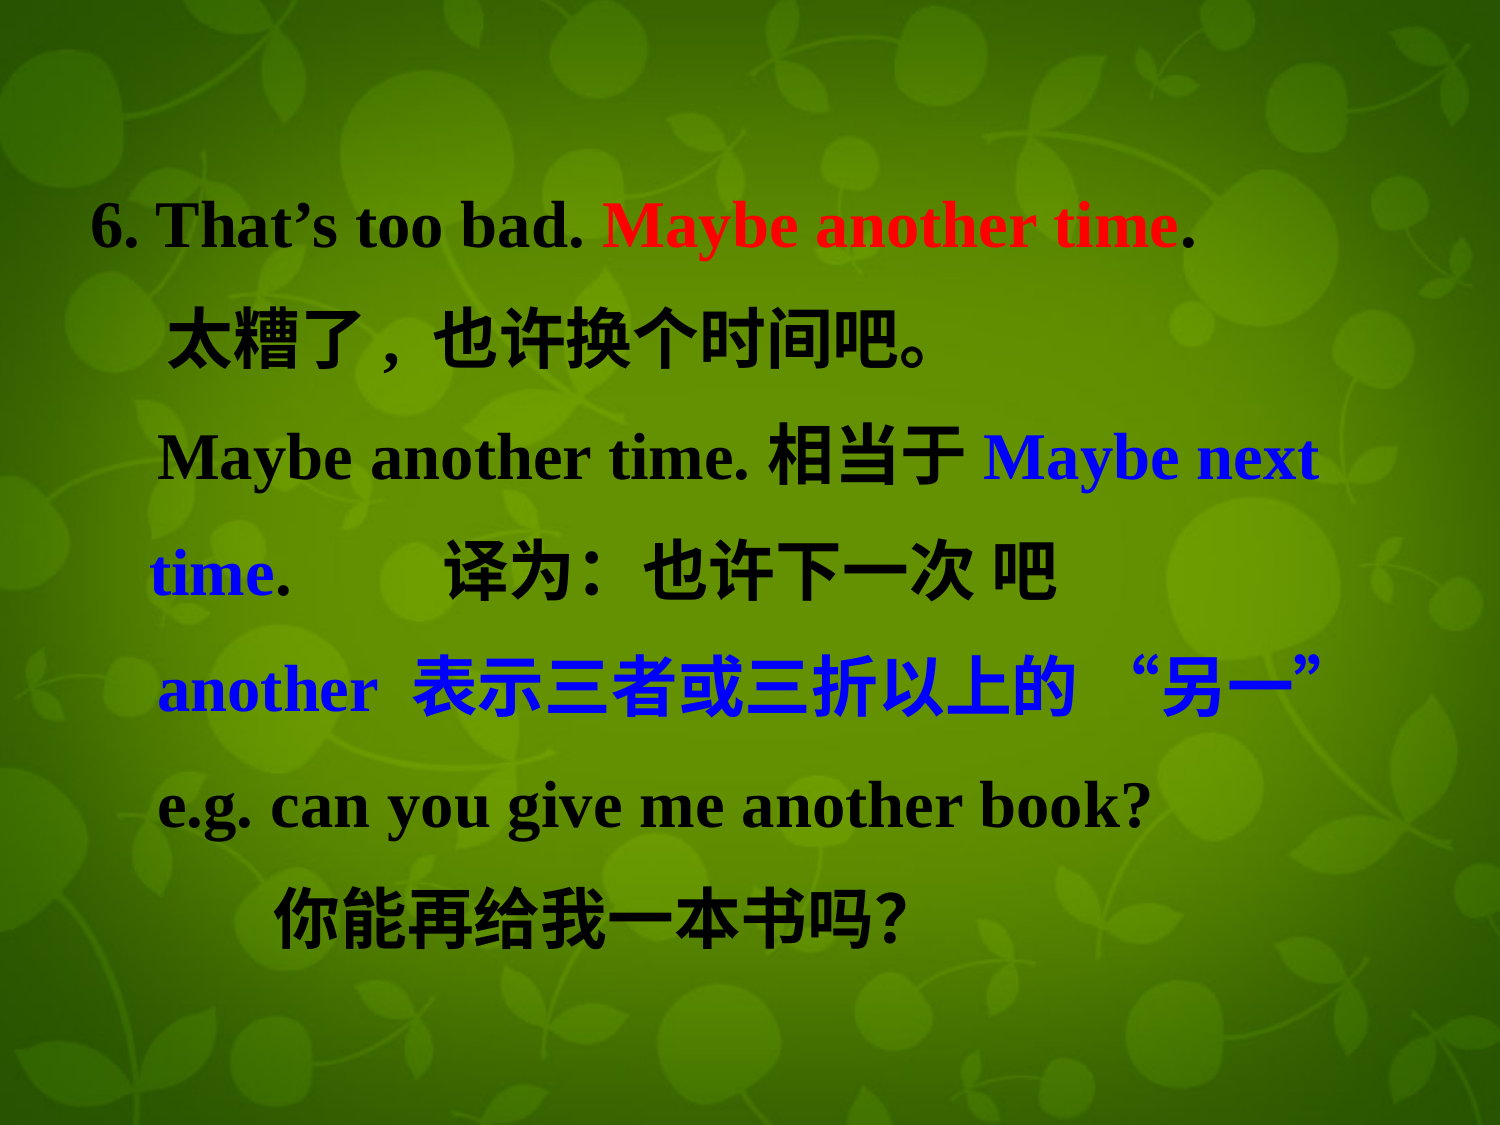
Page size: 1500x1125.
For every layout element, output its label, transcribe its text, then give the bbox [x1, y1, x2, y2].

list 6. That’s too bad. Maybe another time. 太糟了, 也许换个时间吧。 Maybe another time.相当于Maybe next time. 译为：也许下一次 吧 another 表示三者或三折以上的 “另一” e.g. can you give me another book? 你能再给我一本书吗？ [75, 137, 1459, 758]
picture [0, 0, 1500, 1125]
